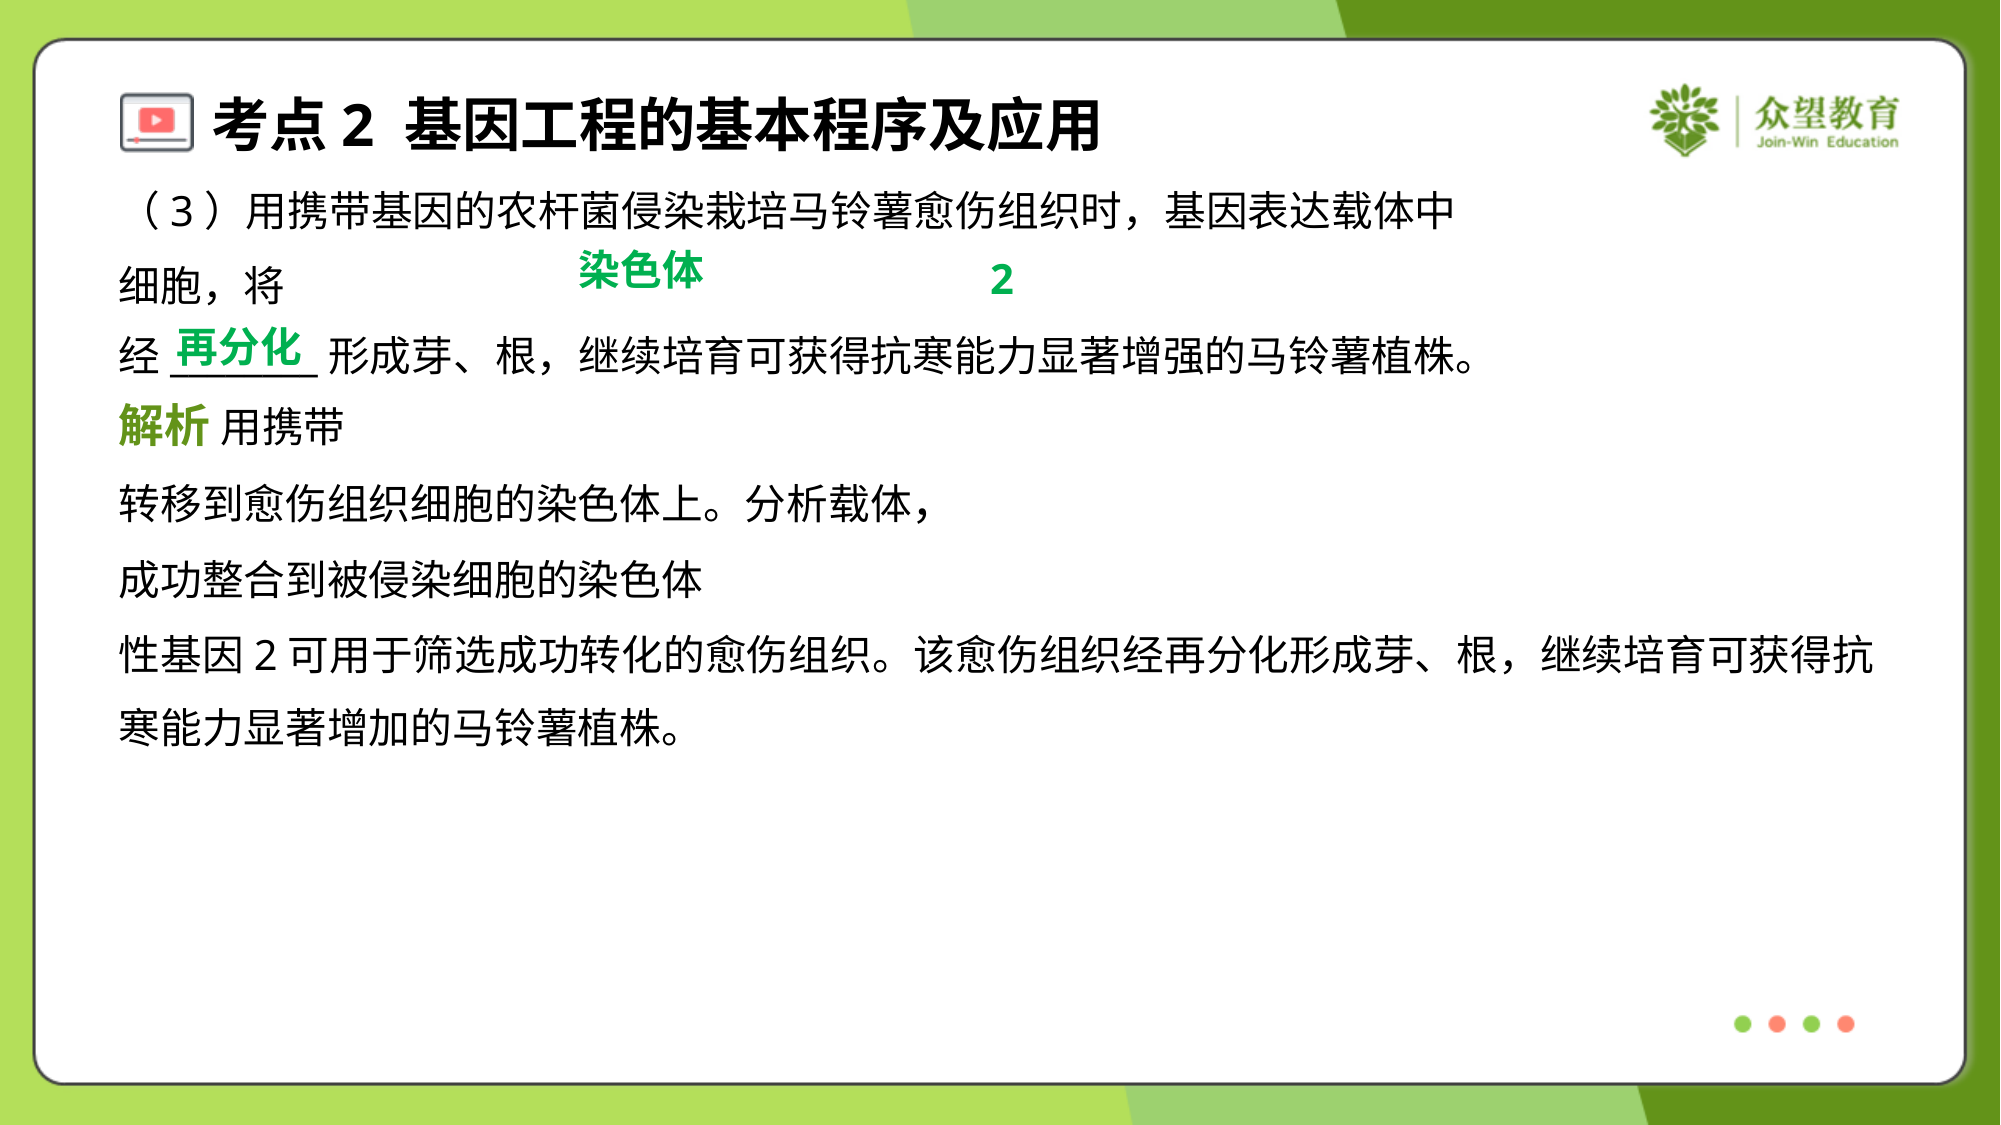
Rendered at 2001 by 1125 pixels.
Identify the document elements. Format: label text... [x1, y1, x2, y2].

text_box 再分化 [161, 299, 317, 364]
text_box 2 [974, 228, 1031, 296]
picture [0, 0, 2000, 1125]
